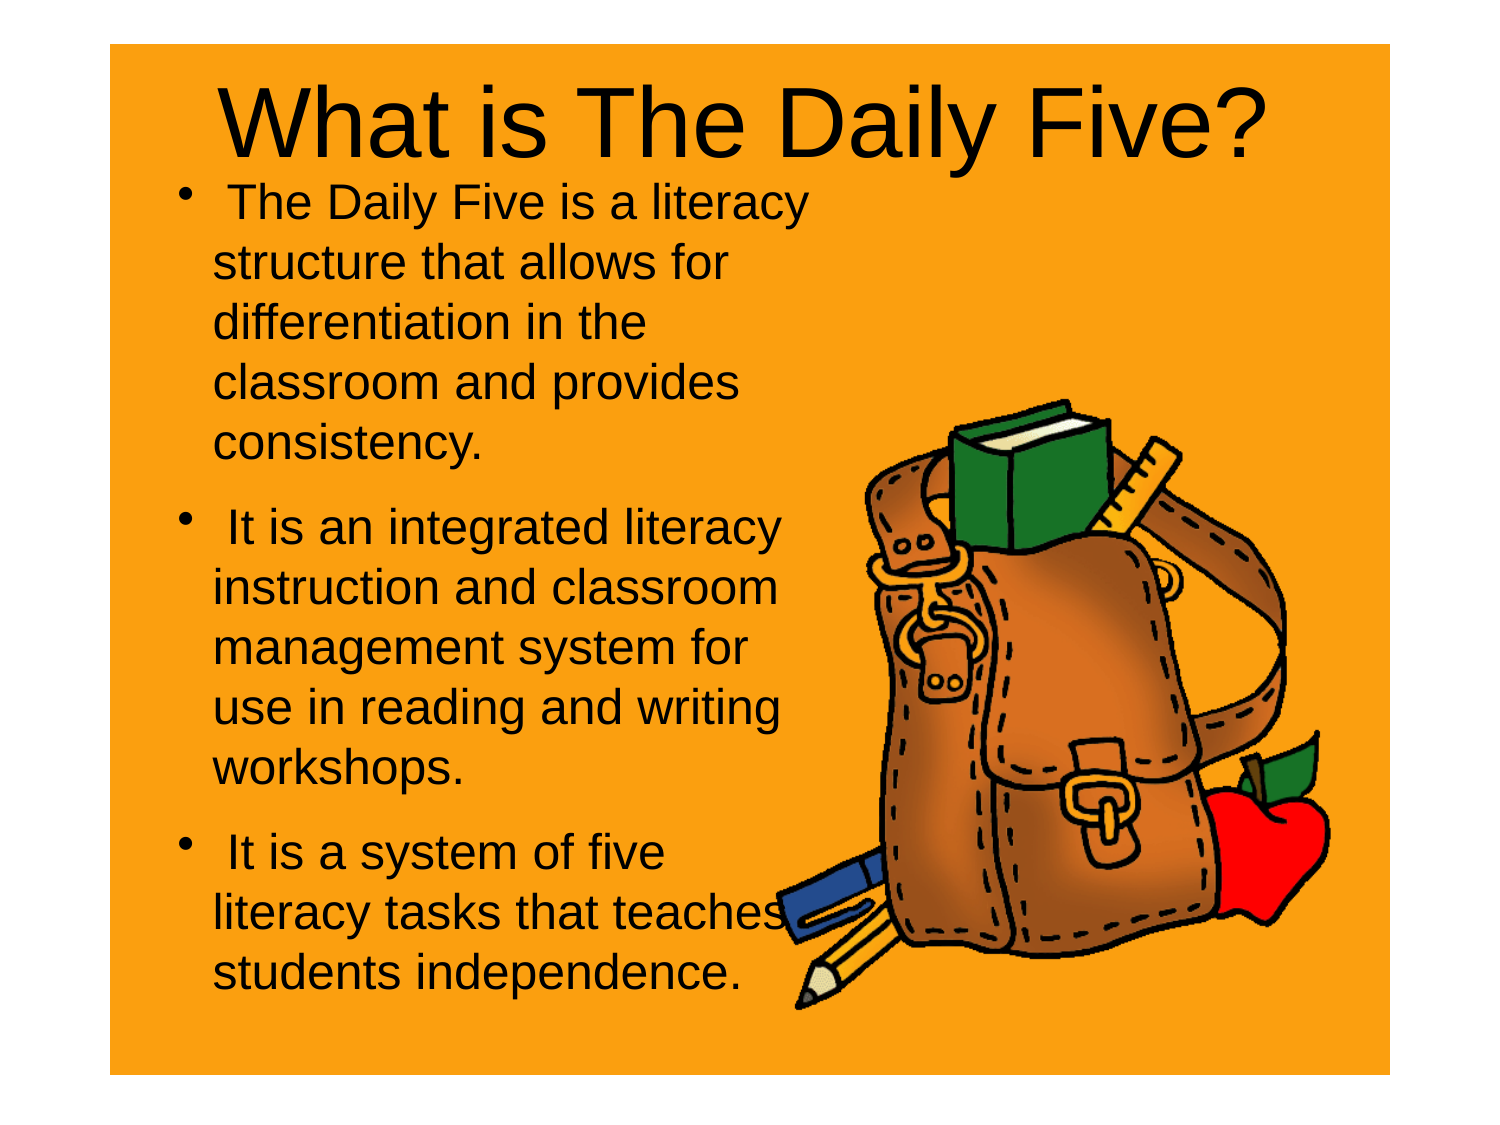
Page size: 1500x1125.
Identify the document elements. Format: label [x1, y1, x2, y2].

list [109, 44, 1391, 1076]
